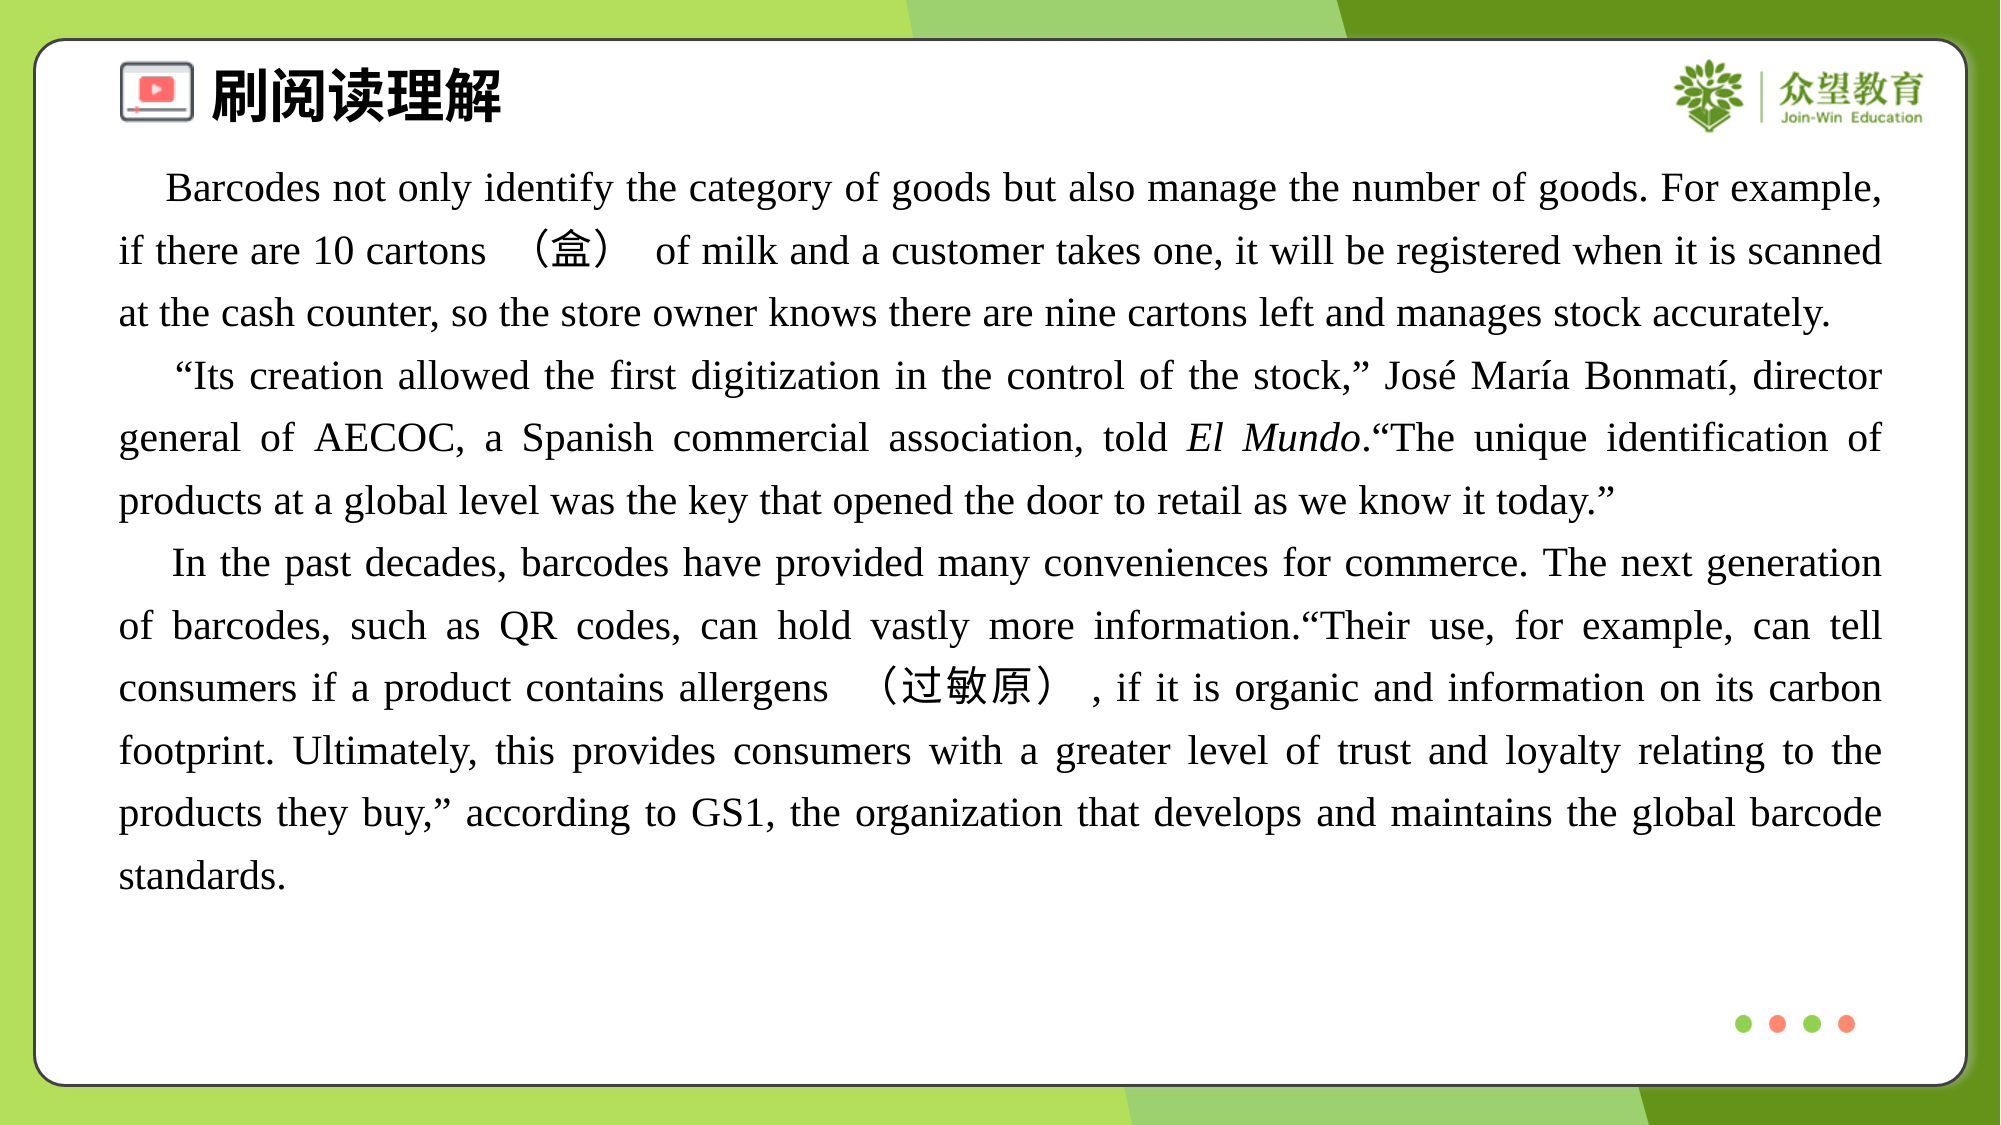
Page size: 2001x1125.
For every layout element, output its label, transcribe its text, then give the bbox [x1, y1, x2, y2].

picture [0, 0, 2000, 1125]
text_box Barcodes not only identify the category of goods but also manage the number of goods. For example, if there are 10 cartons （盒） of milk and a customer takes one, it will be registered when it is scanned at the cash counter, so the store owner knows there are nine cartons left and manages stock accurately. “Its creation allowed the first digitization in the control of the stock,” José María Bonmatí, director general of AECOC, a Spanish commercial association, told El Mundo.“The unique identification of products at a global level was the key that opened the door to retail as we know it today.” In the past decades, barcodes have provided many conveniences for commerce. The next generation of barcodes, such as QR codes, can hold vastly more information.“Their use, for example, can tell consumers if a product contains allergens （过敏原）, if it is organic and information on its carbon footprint. Ultimately, this provides consumers with a greater level of trust and loyalty relating to the products they buy,” according to GS1, the organization that develops and maintains the global barcode standards.#6 [118, 147, 1883, 1017]
